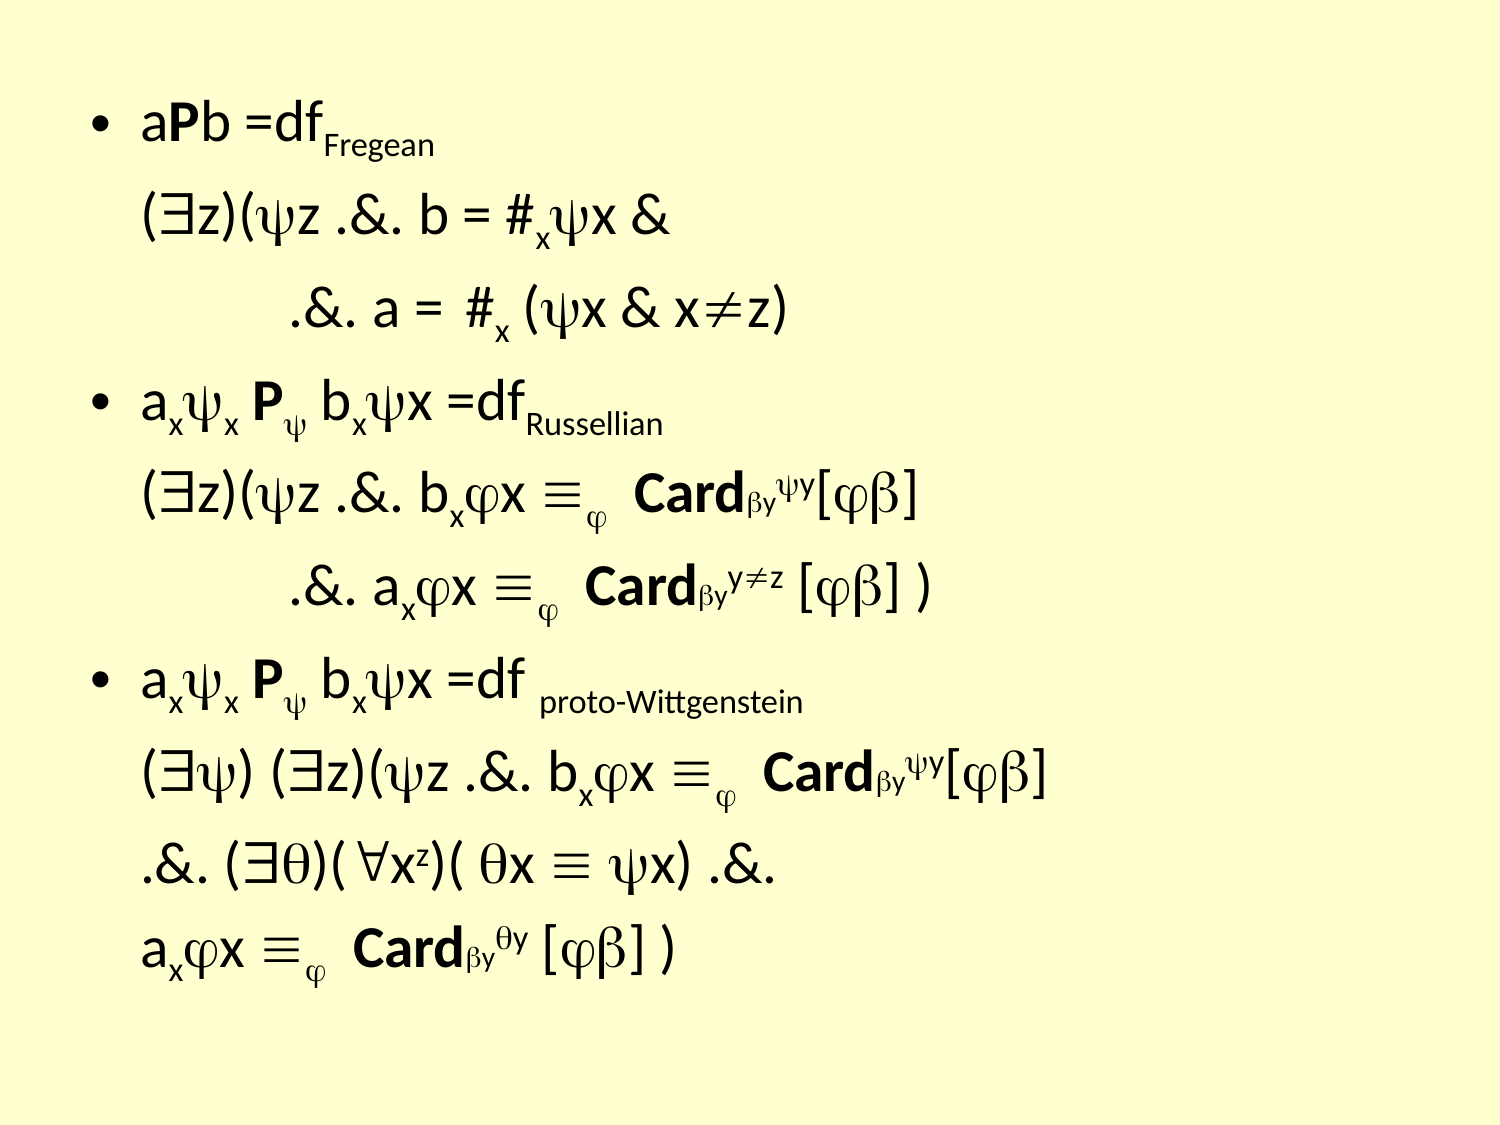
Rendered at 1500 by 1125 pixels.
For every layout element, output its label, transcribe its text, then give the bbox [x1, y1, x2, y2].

list aPb =dfFregean (z)(z .&. b = #xx & .&. a = #x (x & xz) axx P bxx =dfRussellian (z)(z .&. bxx  Cardyy[] .&. axx  Cardyyz [] ) axx P bxx =df proto-Wittgenstein () (z)(z .&. bxx  Cardyy[] .&. ()(xz)( x  x) .&. axx  Cardyy [] ) [75, 75, 1425, 1005]
